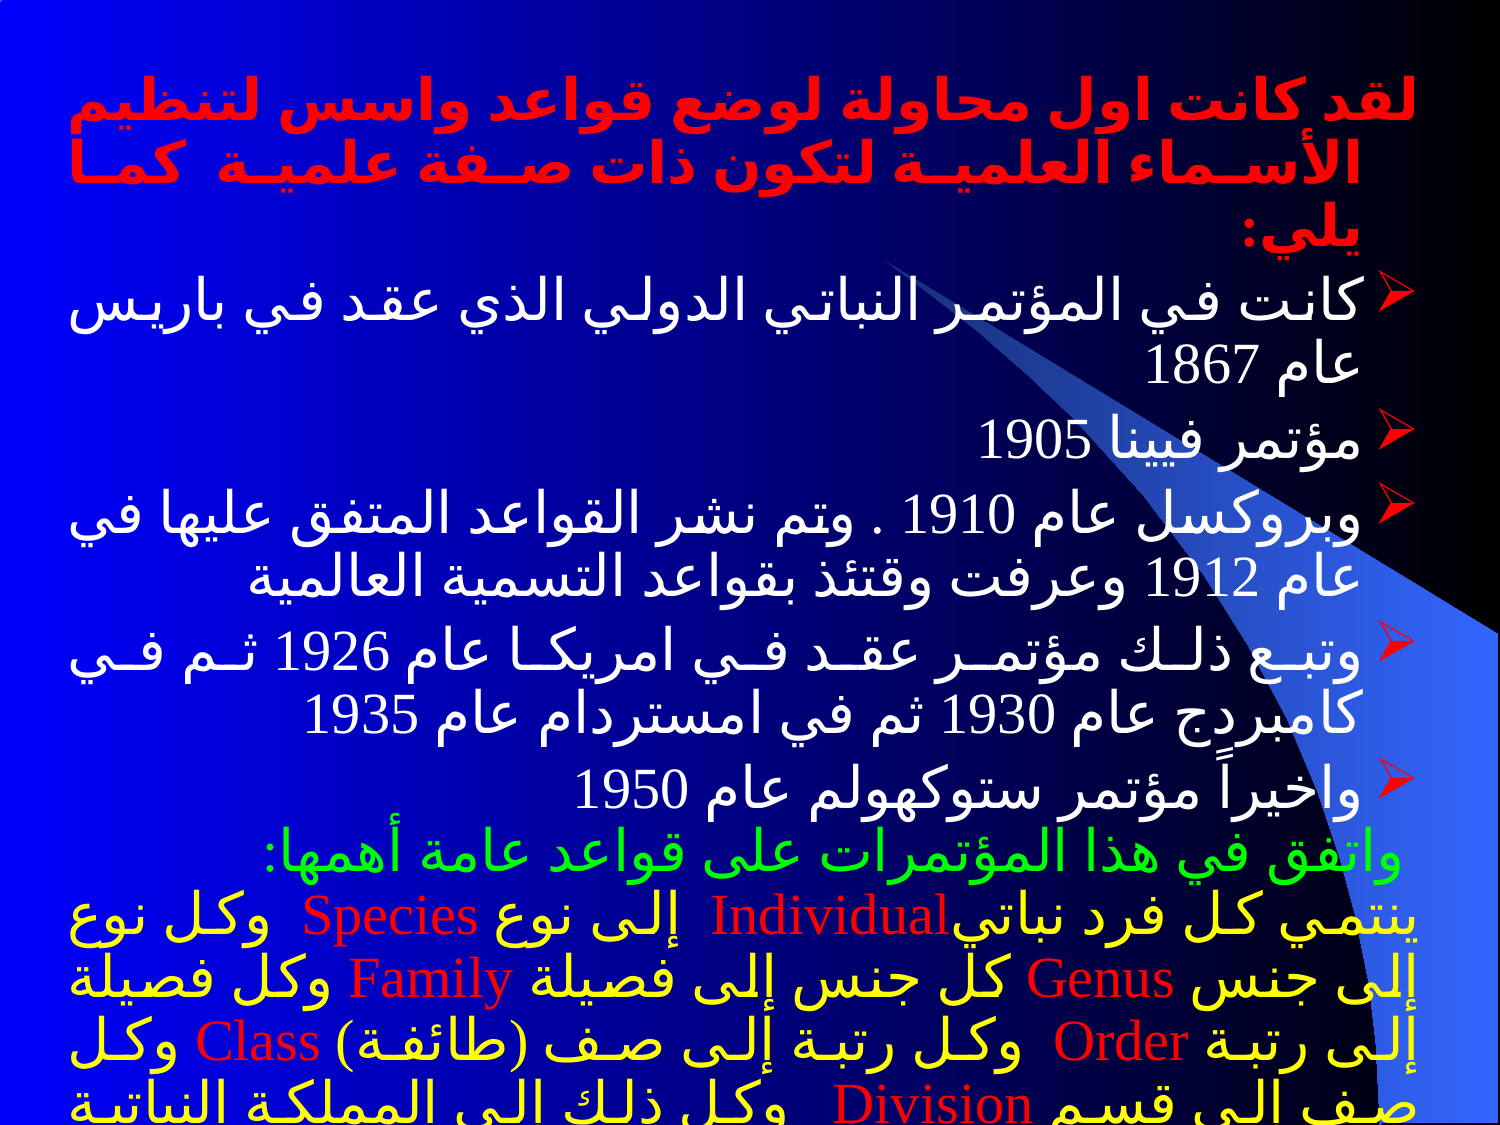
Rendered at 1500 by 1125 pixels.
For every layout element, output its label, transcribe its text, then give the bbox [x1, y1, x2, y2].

list لقد كانت اول محاولة لوضع قواعد واسس لتنظيم الأسماء العلمية لتكون ذات صفة علمية كما يلي: كانت في المؤتمر النباتي الدولي الذي عقد في باريس عام 1867 مؤتمر فيينا 1905 وبروكسل عام 1910 . وتم نشر القواعد المتفق عليها في عام 1912 وعرفت وقتئذ بقواعد التسمية العالمية وتبع ذلك مؤتمر عقد في امريكا عام 1926 ثم في كامبردج عام 1930 ثم في امستردام عام 1935 واخيراً مؤتمر ستوكهولم عام 1950 واتفق في هذا المؤتمرات على قواعد عامة أهمها: ينتمي كل فرد نباتيIndividual إلى نوع Species وكل نوع إلى جنس Genus كل جنس إلى فصيلة Family وكل فصيلة إلى رتبة Order وكل رتبة إلى صف (طائفة) Class وكل صف إلى قسم Division وكل ذلك إلى المملكة النباتية The Plant Kingdom [37, 62, 1451, 1063]
